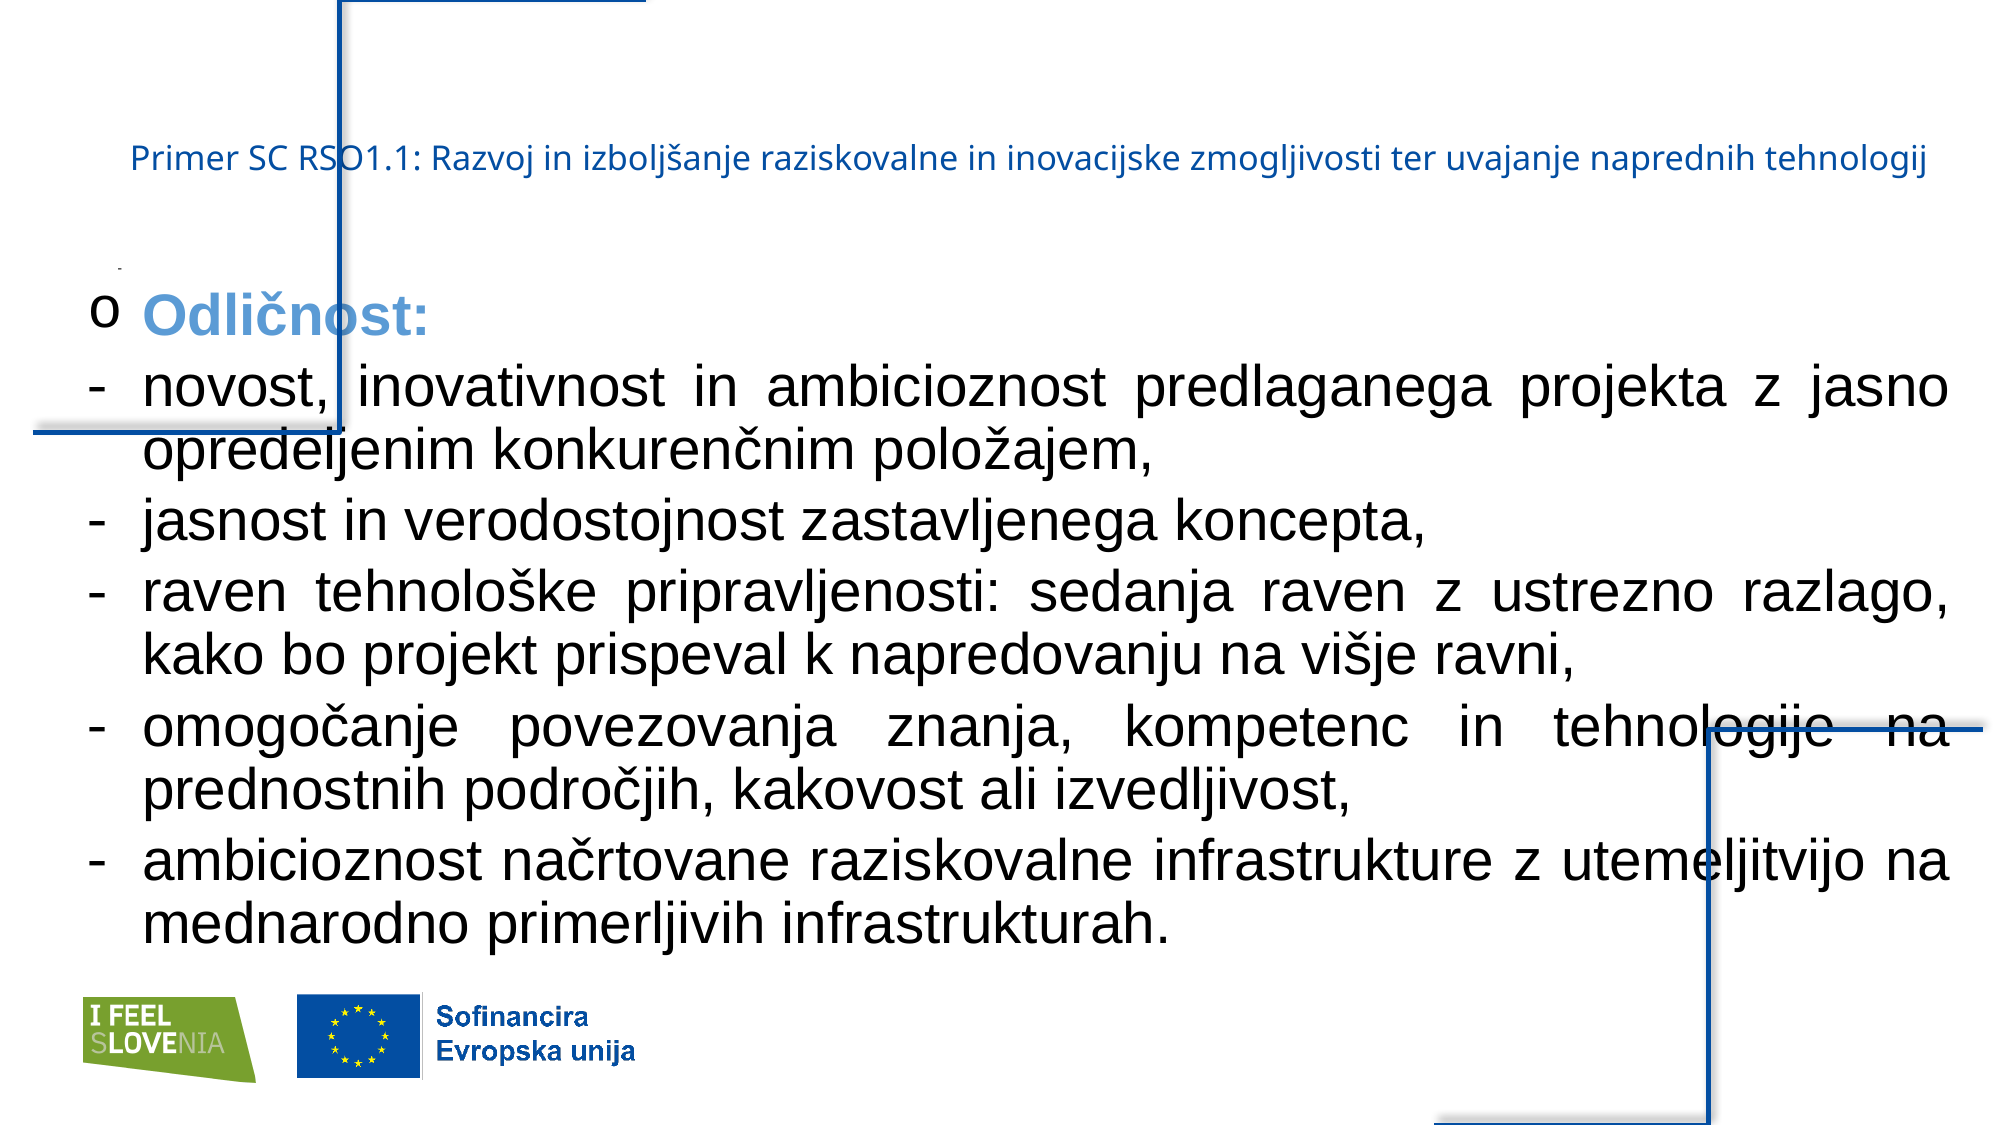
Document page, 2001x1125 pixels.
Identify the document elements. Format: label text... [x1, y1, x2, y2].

picture [291, 989, 733, 1083]
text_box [1433, 729, 1983, 1125]
picture [83, 997, 256, 1083]
list - Odličnost: novost, inovativnost in ambicioznost predlaganega projekta z jasno opredeljenim konkurenčnim položajem, jasnost in verodostojnost zastavljenega koncepta, raven tehnološke pripravljenosti: sedanja raven z ustrezno razlago, kako bo projekt prispeval k napredovanju na višje ravni, omogočanje povezovanja znanja, kompetenc in tehnologije na prednostnih področjih, kakovost ali izvedljivost, ambicioznost načrtovane raziskovalne infrastrukture z utemeljitvijo na mednarodno primerljivih infrastrukturah. [72, 253, 1968, 970]
title Primer SC RSO1.1: Razvoj in izboljšanje raziskovalne in inovacijske zmogljivosti ter uvajanje naprednih tehnologij [650, 120, 1945, 218]
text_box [32, 0, 646, 433]
